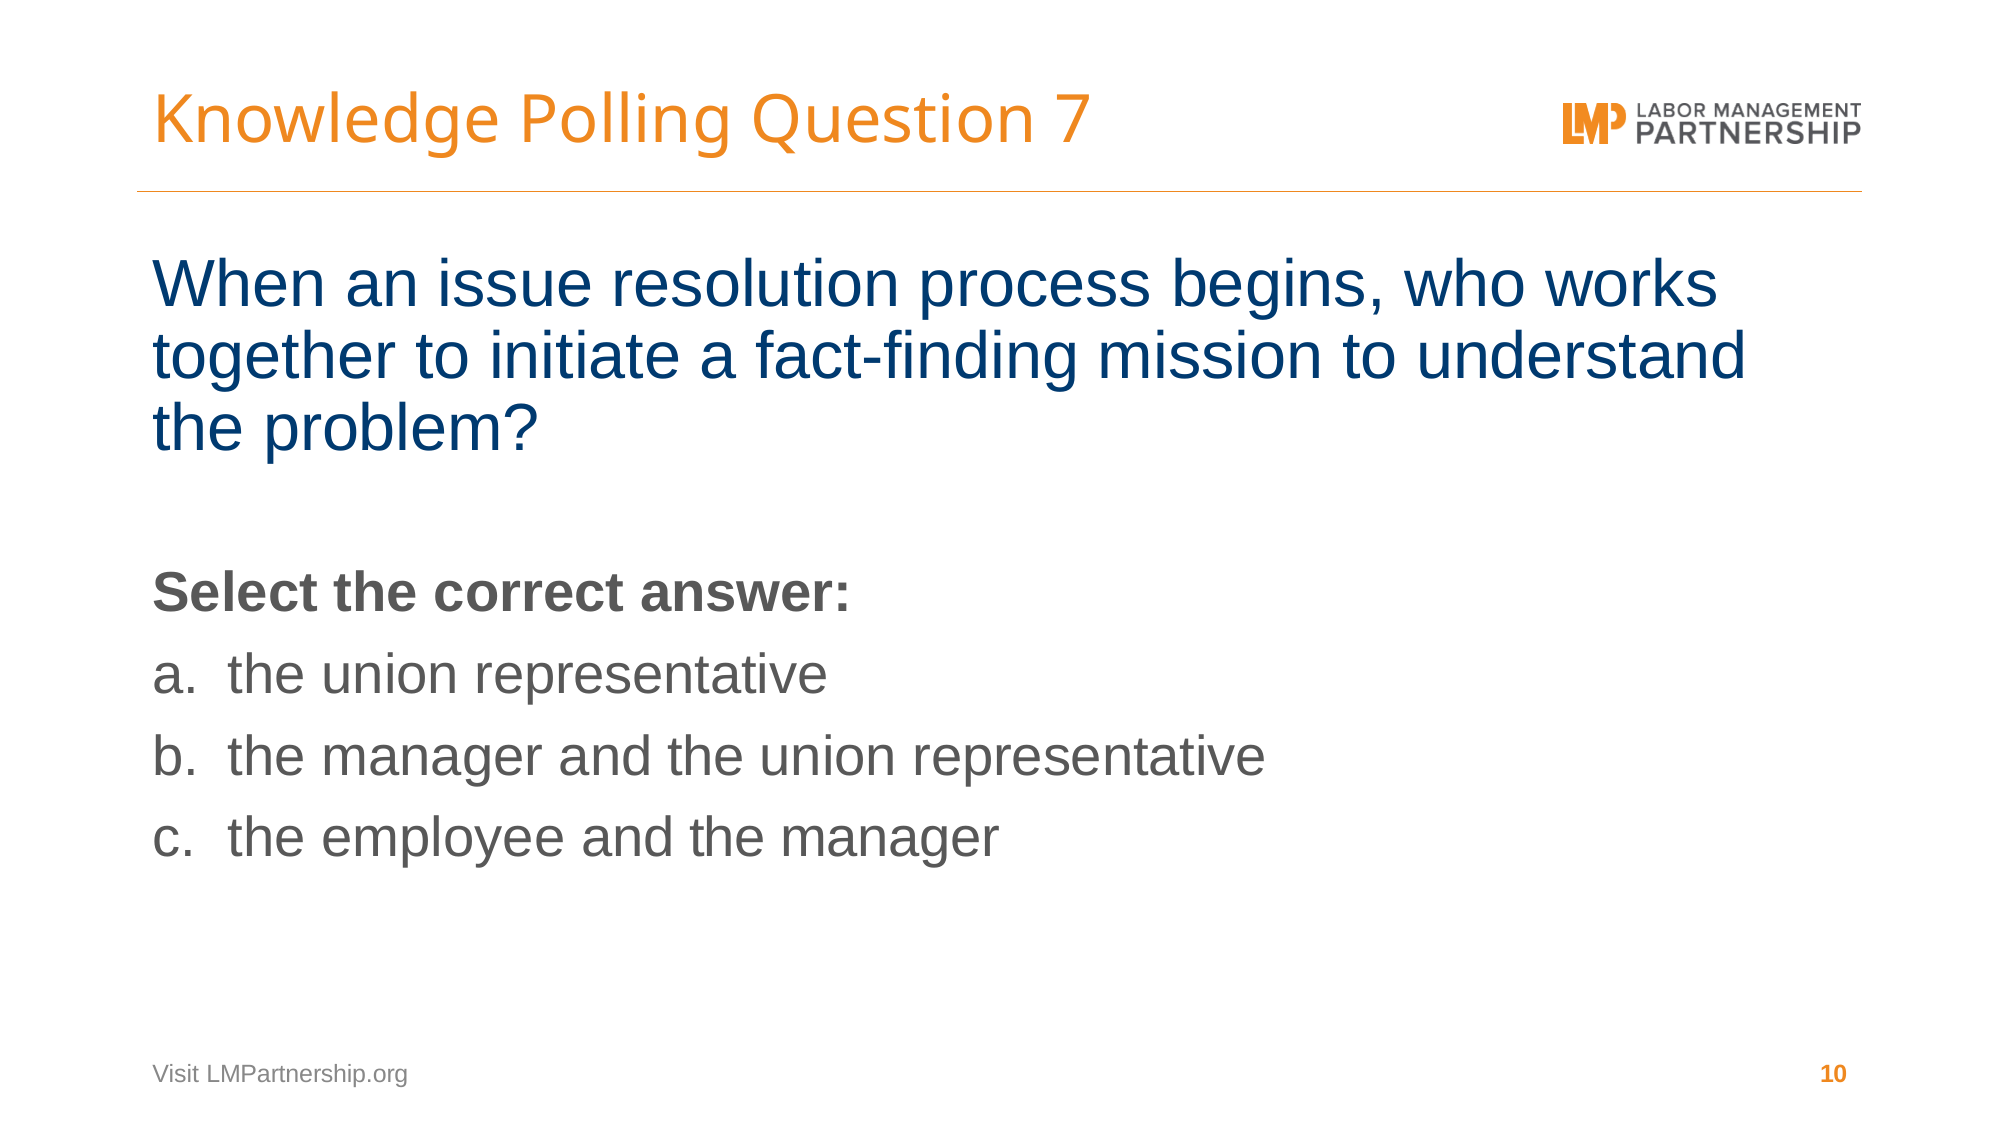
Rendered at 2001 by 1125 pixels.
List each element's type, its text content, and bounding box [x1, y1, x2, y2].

slide_number 10 [1813, 1057, 1857, 1125]
picture [1850, 103, 1861, 144]
title Knowledge Polling Question 7 [150, 67, 1850, 264]
text_box When an issue resolution process begins, who works together to initiate a fact-finding mission to understand the problem? Select the correct answer: the union representative the manager and the union representative the employee and the manager [150, 236, 1754, 868]
text_box Visit LMPartnership.org [150, 1057, 415, 1088]
